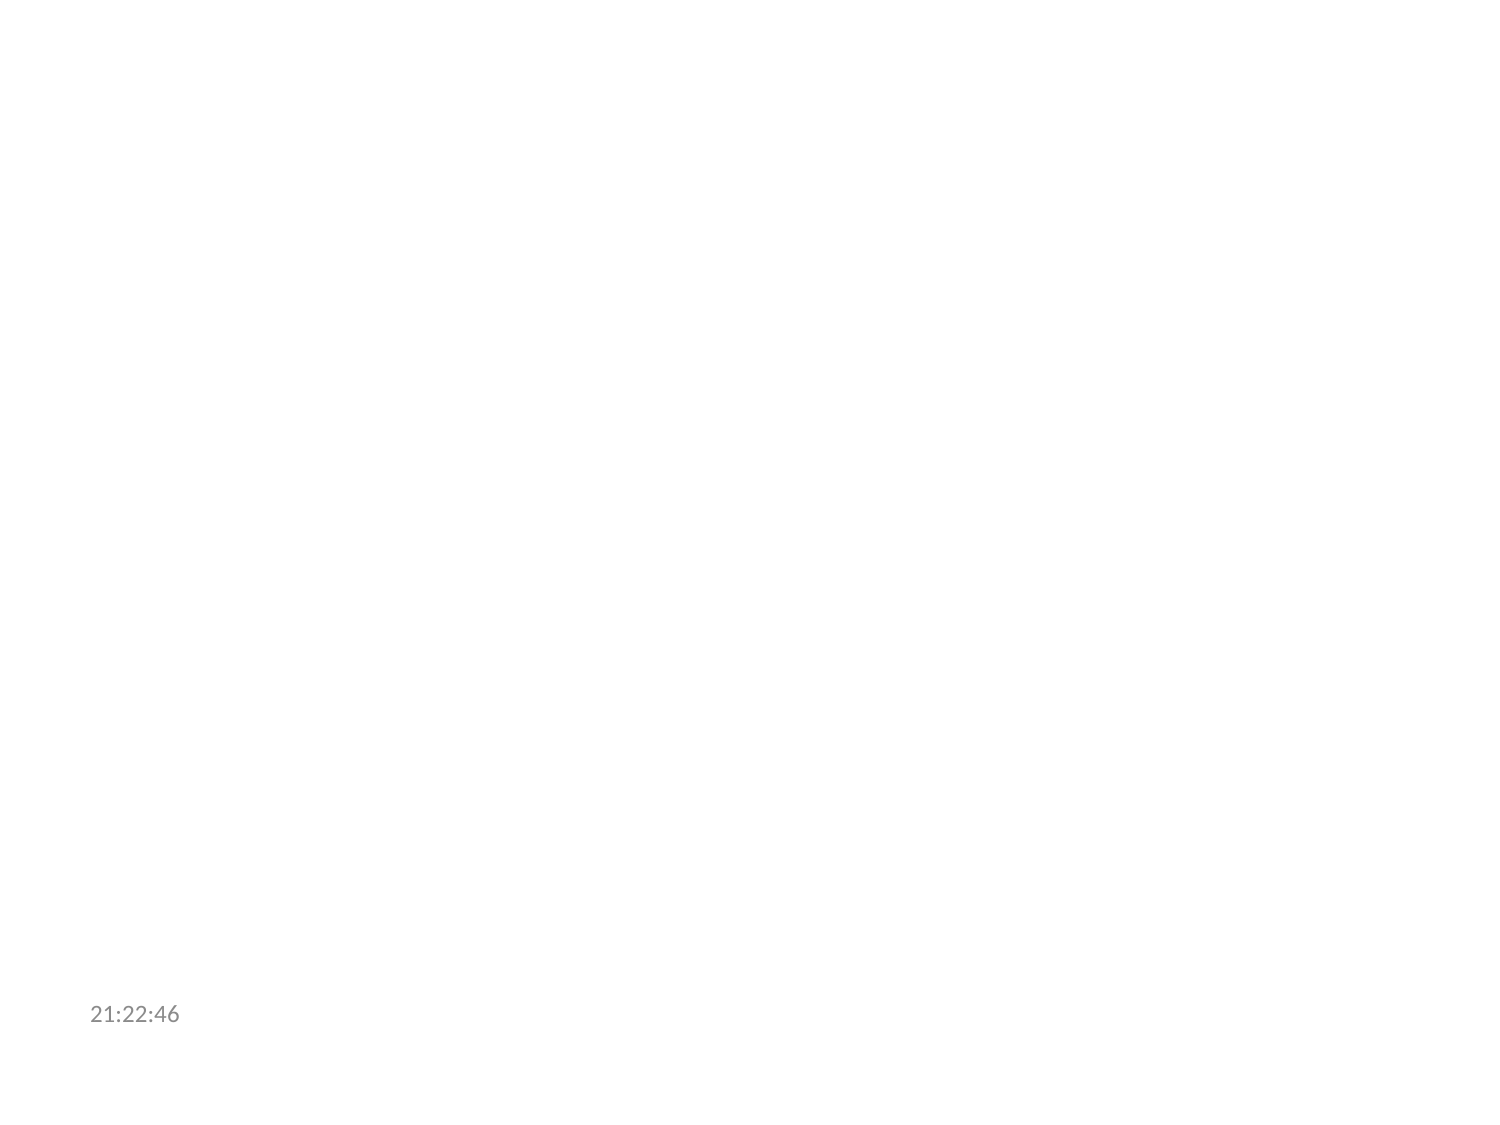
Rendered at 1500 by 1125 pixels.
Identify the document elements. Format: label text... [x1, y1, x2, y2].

text_box 15:35:09 [75, 982, 425, 1043]
